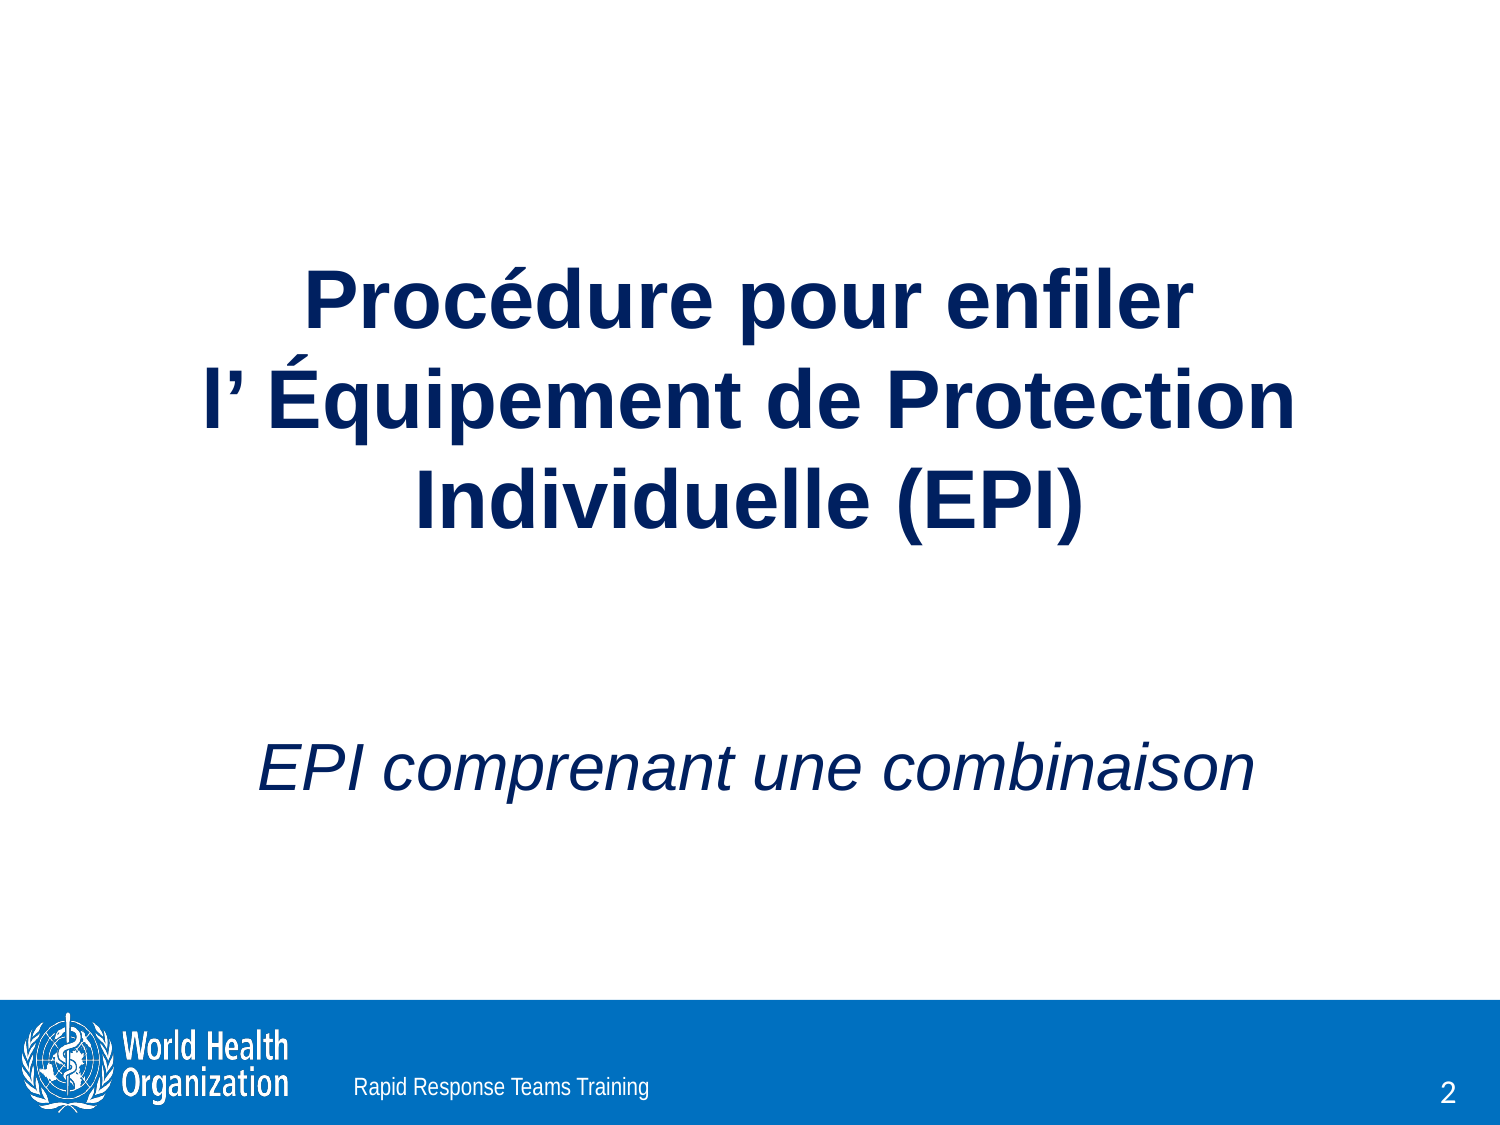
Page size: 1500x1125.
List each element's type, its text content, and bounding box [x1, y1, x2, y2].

subtitle EPI comprenant une combinaison [242, 716, 1305, 846]
picture [21, 1012, 288, 1113]
title Procédure pour enfiler l’ Équipement de Protection Individuelle (EPI) [112, 208, 1388, 683]
